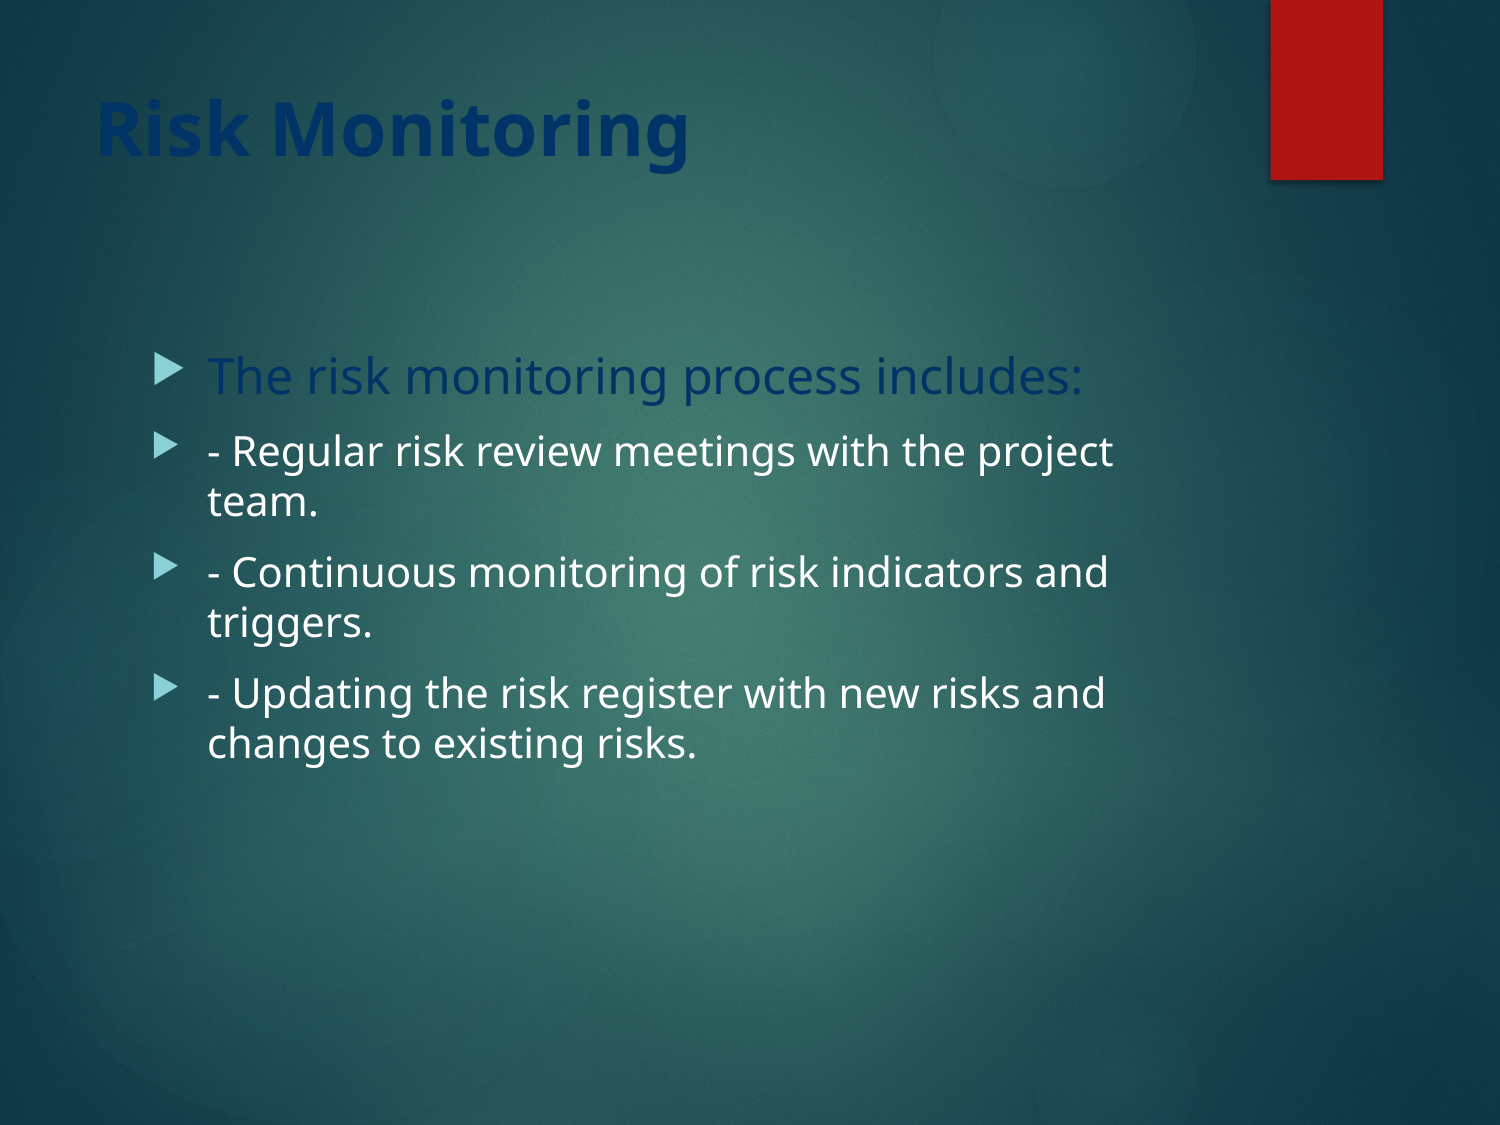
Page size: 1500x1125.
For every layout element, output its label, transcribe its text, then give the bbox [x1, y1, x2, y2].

list The risk monitoring process includes: - Regular risk review meetings with the project team. - Continuous monitoring of risk indicators and triggers. - Updating the risk register with new risks and changes to existing risks. [135, 336, 1237, 1025]
title Risk Monitoring [79, 74, 1237, 304]
